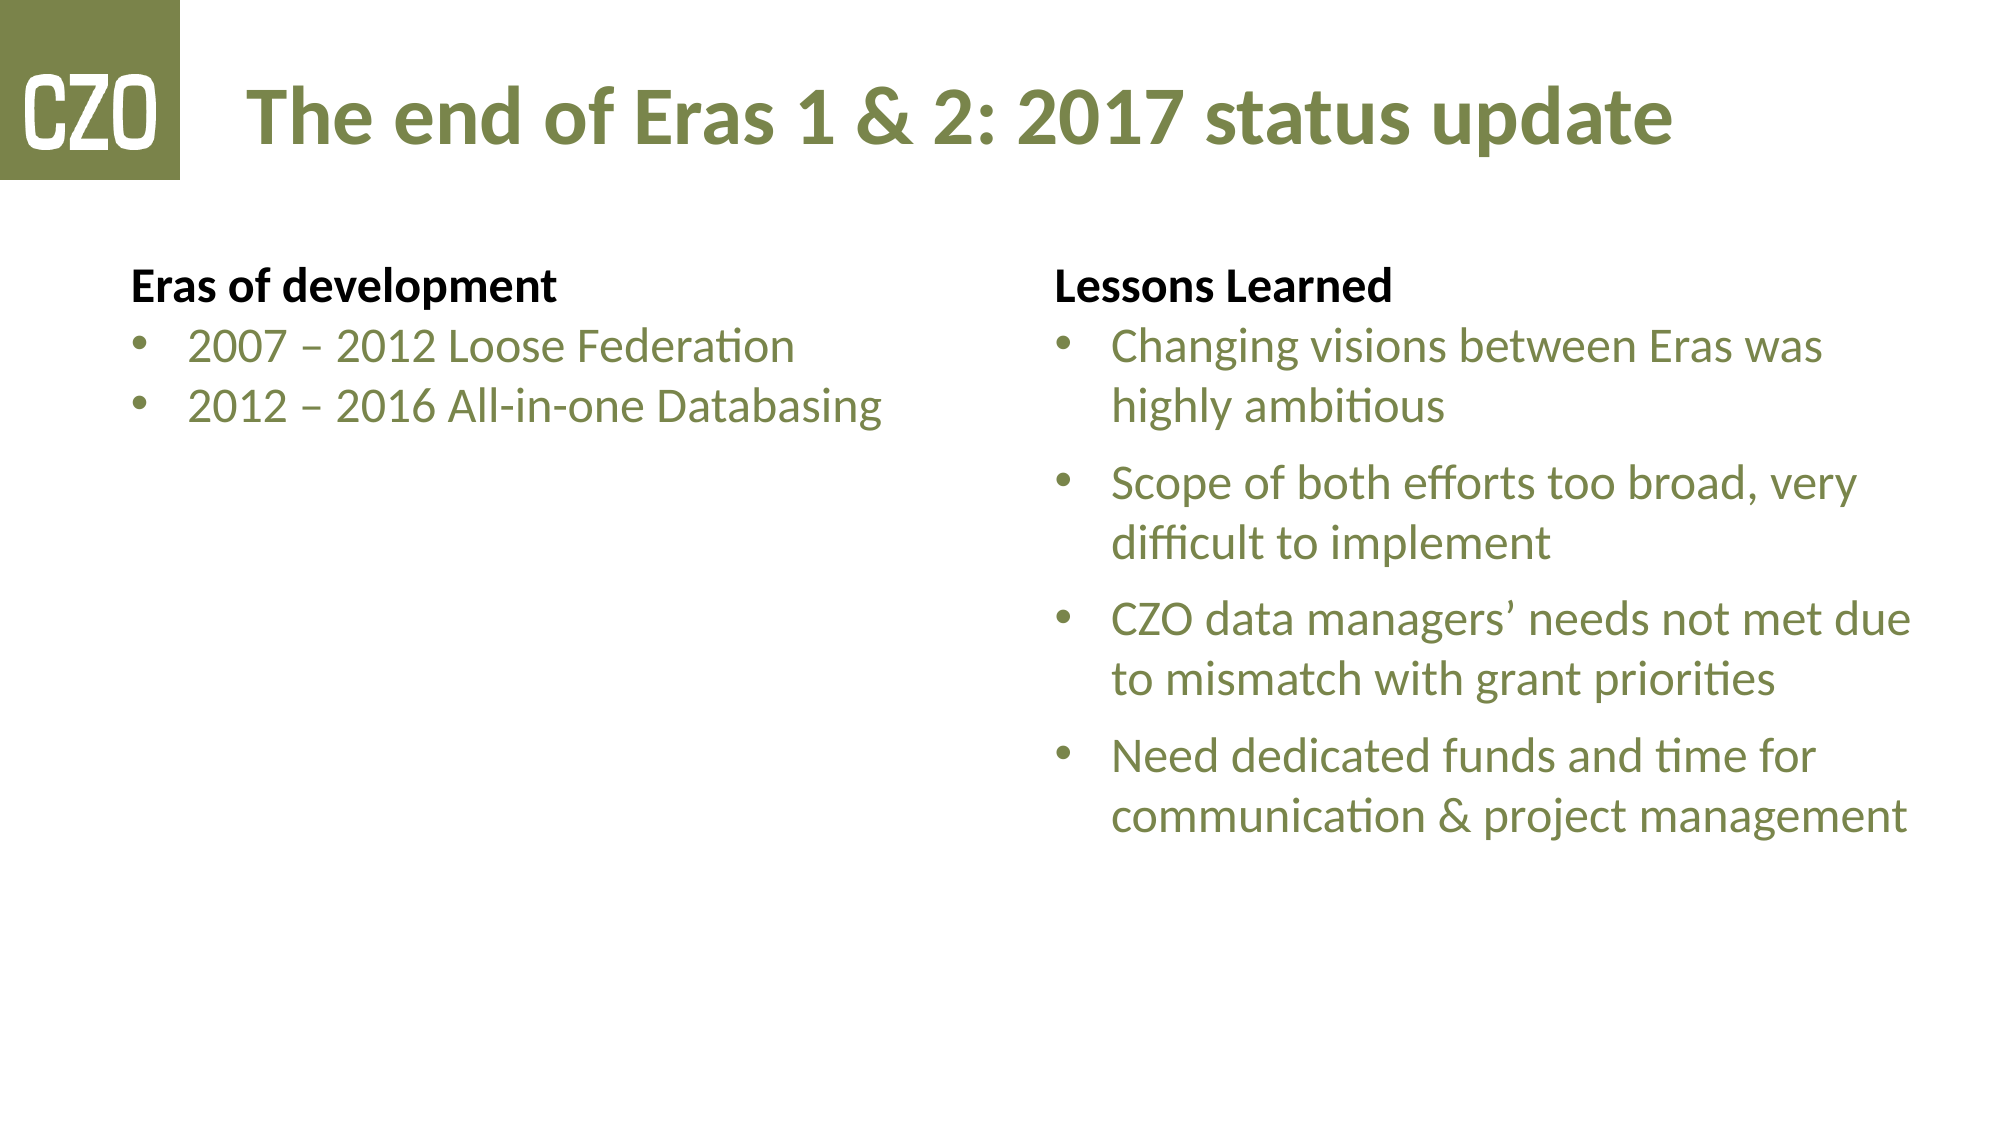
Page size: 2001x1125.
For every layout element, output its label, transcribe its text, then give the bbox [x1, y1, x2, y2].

picture [0, 0, 180, 180]
text_box Lessons Learned Changing visions between Eras was highly ambitious Scope of both efforts too broad, very difficult to implement CZO data managers’ needs not met due to mismatch with grant priorities Need dedicated funds and time for communication & project management [1039, 245, 1946, 850]
text_box Eras of development 2007 – 2012 Loose Federation 2012 – 2016 All-in-one Databasing [116, 245, 1039, 440]
text_box The end of Eras 1 & 2: 2017 status update [232, 53, 1691, 169]
